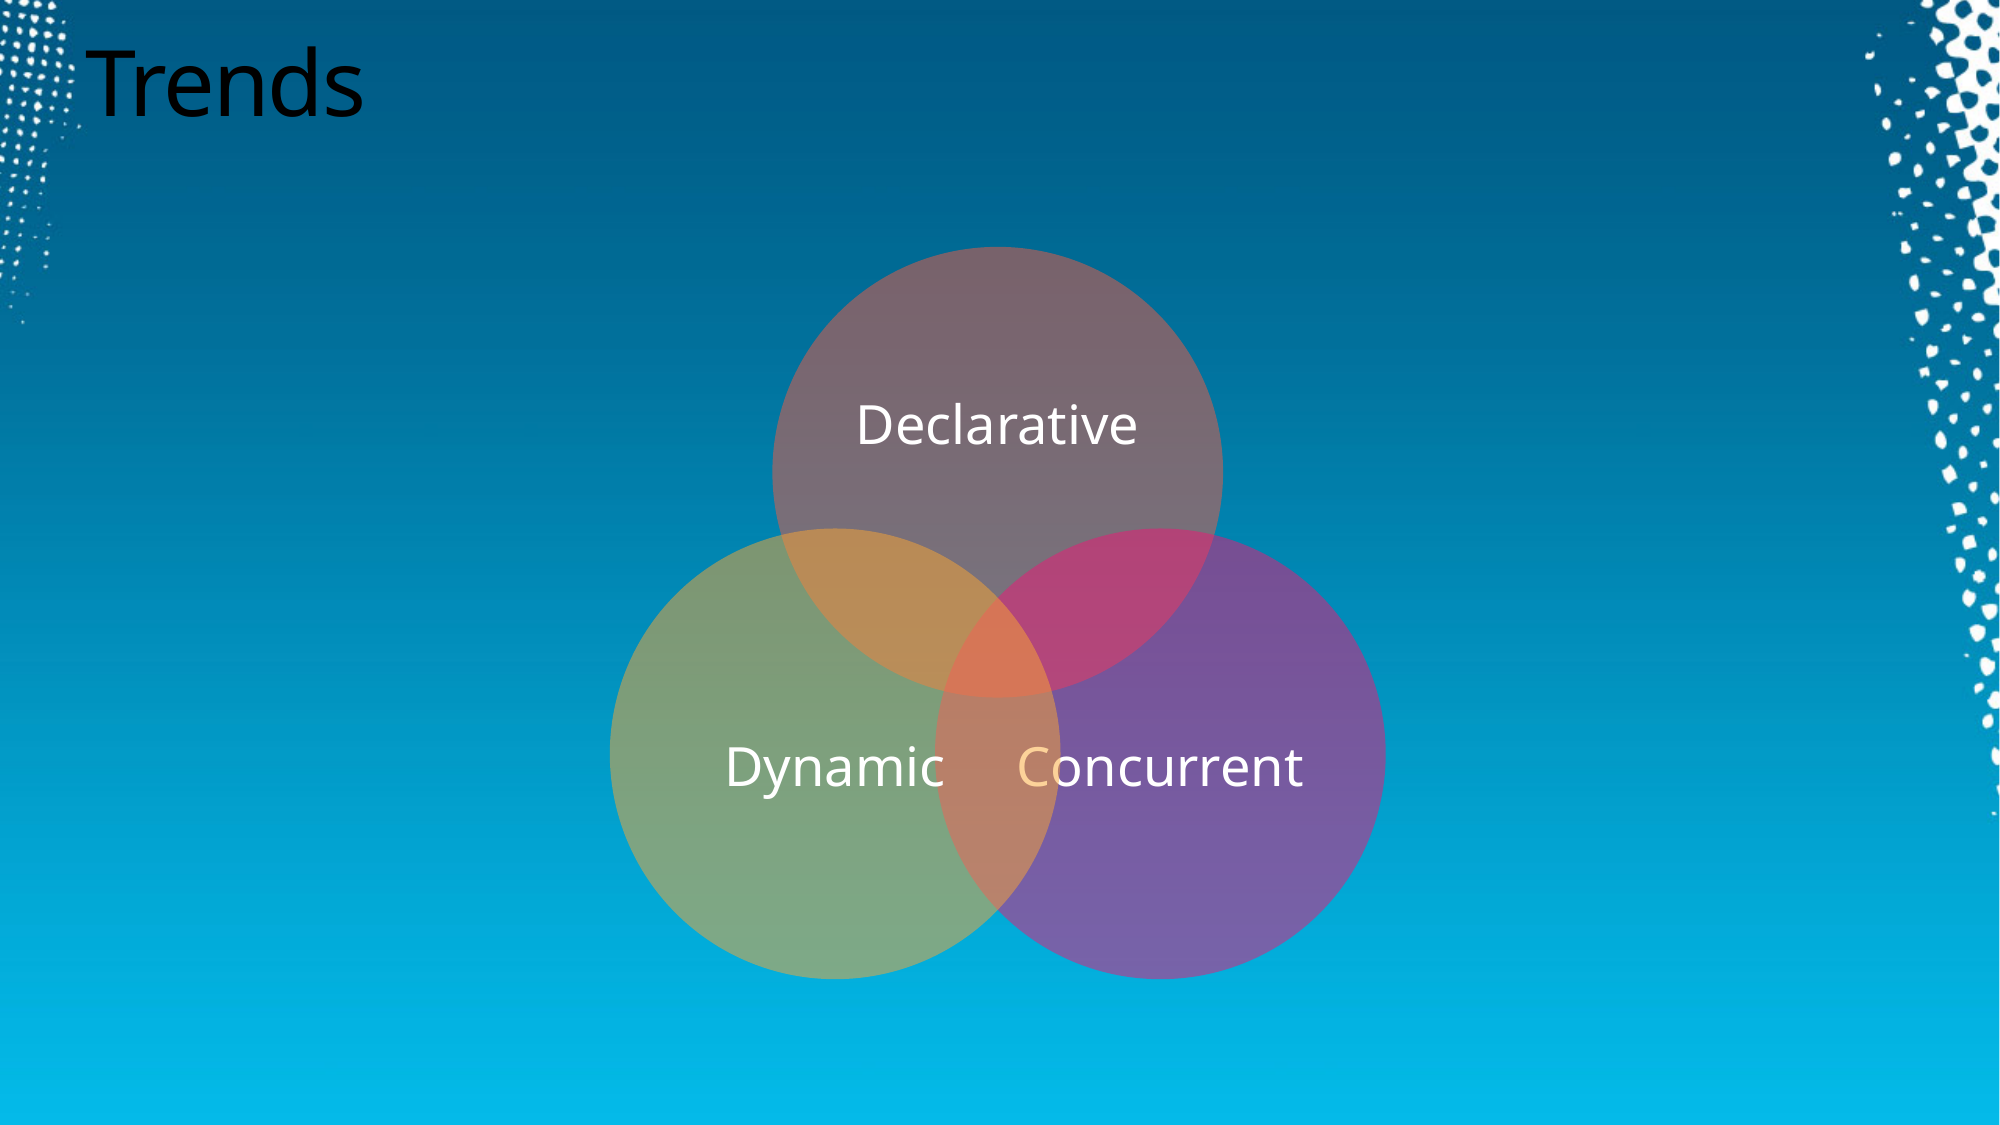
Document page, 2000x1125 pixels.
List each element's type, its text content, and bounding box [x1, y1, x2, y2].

picture [1984, 349, 1992, 357]
picture [1963, 335, 1972, 344]
picture [1946, 525, 1956, 533]
picture [1942, 465, 1958, 483]
picture [1983, 404, 1992, 414]
picture [1950, 359, 1960, 366]
picture [1945, 213, 1955, 220]
picture [16, 22, 23, 34]
picture [33, 0, 42, 10]
picture [1991, 637, 2000, 652]
picture [1982, 714, 1993, 729]
picture [1992, 438, 2000, 448]
picture [1932, 235, 1943, 241]
picture [1993, 321, 2000, 339]
picture [1911, 223, 1918, 230]
picture [1919, 367, 1930, 378]
picture [1935, 177, 1945, 189]
picture [1974, 683, 1985, 694]
picture [1915, 109, 1924, 119]
picture [1955, 557, 1965, 573]
picture [18, 0, 29, 6]
picture [1972, 312, 1985, 322]
picture [1955, 246, 1965, 256]
picture [1942, 269, 1953, 276]
picture [1898, 188, 1912, 198]
picture [1963, 535, 1977, 550]
picture [1973, 368, 1982, 380]
picture [1957, 187, 1971, 200]
title Trends [85, 37, 1914, 138]
picture [1988, 547, 2000, 561]
picture [24, 72, 32, 79]
picture [1920, 257, 1932, 264]
picture [18, 13, 26, 19]
picture [1980, 460, 1987, 469]
picture [0, 24, 9, 33]
picture [1970, 426, 1980, 436]
picture [6, 97, 12, 105]
picture [31, 131, 37, 138]
picture [1991, 747, 2000, 765]
picture [0, 155, 5, 163]
picture [1935, 0, 2000, 306]
picture [47, 0, 57, 10]
picture [1979, 657, 1995, 676]
picture [1889, 152, 1901, 166]
picture [1990, 492, 2000, 505]
picture [1926, 344, 1939, 358]
picture [10, 69, 17, 78]
picture [1929, 27, 1945, 45]
picture [1988, 691, 2000, 709]
picture [17, 129, 23, 136]
picture [1969, 625, 1985, 642]
picture [1914, 308, 1929, 326]
picture [45, 16, 55, 24]
picture [1928, 399, 1939, 415]
picture [33, 116, 40, 124]
picture [16, 143, 21, 151]
picture [1892, 212, 1902, 216]
picture [1935, 431, 1946, 449]
picture [1948, 413, 1958, 424]
picture [43, 42, 49, 53]
picture [1968, 481, 1978, 492]
picture [1981, 604, 2000, 620]
picture [34, 101, 43, 111]
picture [54, 76, 60, 83]
picture [55, 62, 62, 69]
picture [1922, 200, 1934, 207]
picture [1963, 278, 1976, 291]
picture [1921, 0, 1934, 8]
picture [1930, 291, 1941, 297]
picture [11, 55, 21, 64]
picture [56, 47, 64, 55]
picture [1914, 164, 1923, 177]
picture [26, 57, 34, 68]
picture [0, 40, 9, 45]
picture [33, 88, 42, 97]
picture [13, 41, 25, 49]
picture [1909, 274, 1920, 291]
picture [1935, 379, 1948, 391]
picture [1938, 122, 1950, 133]
picture [1952, 502, 1967, 516]
picture [9, 84, 15, 91]
picture [30, 14, 40, 23]
picture [1978, 517, 1987, 527]
picture [41, 59, 48, 67]
picture [1963, 589, 1976, 607]
picture [58, 32, 66, 41]
picture [3, 10, 11, 18]
picture [1925, 87, 1941, 99]
picture [38, 74, 47, 80]
picture [1925, 141, 1935, 155]
picture [42, 31, 53, 39]
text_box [586, 237, 1409, 989]
picture [1995, 582, 2000, 595]
picture [1946, 155, 1961, 167]
picture [1960, 392, 1970, 403]
picture [1958, 445, 1968, 460]
picture [1972, 570, 1986, 583]
picture [29, 27, 38, 38]
picture [1994, 382, 2000, 391]
picture [1953, 301, 1962, 312]
picture [1941, 324, 1952, 332]
picture [28, 42, 36, 53]
picture [1900, 240, 1912, 254]
